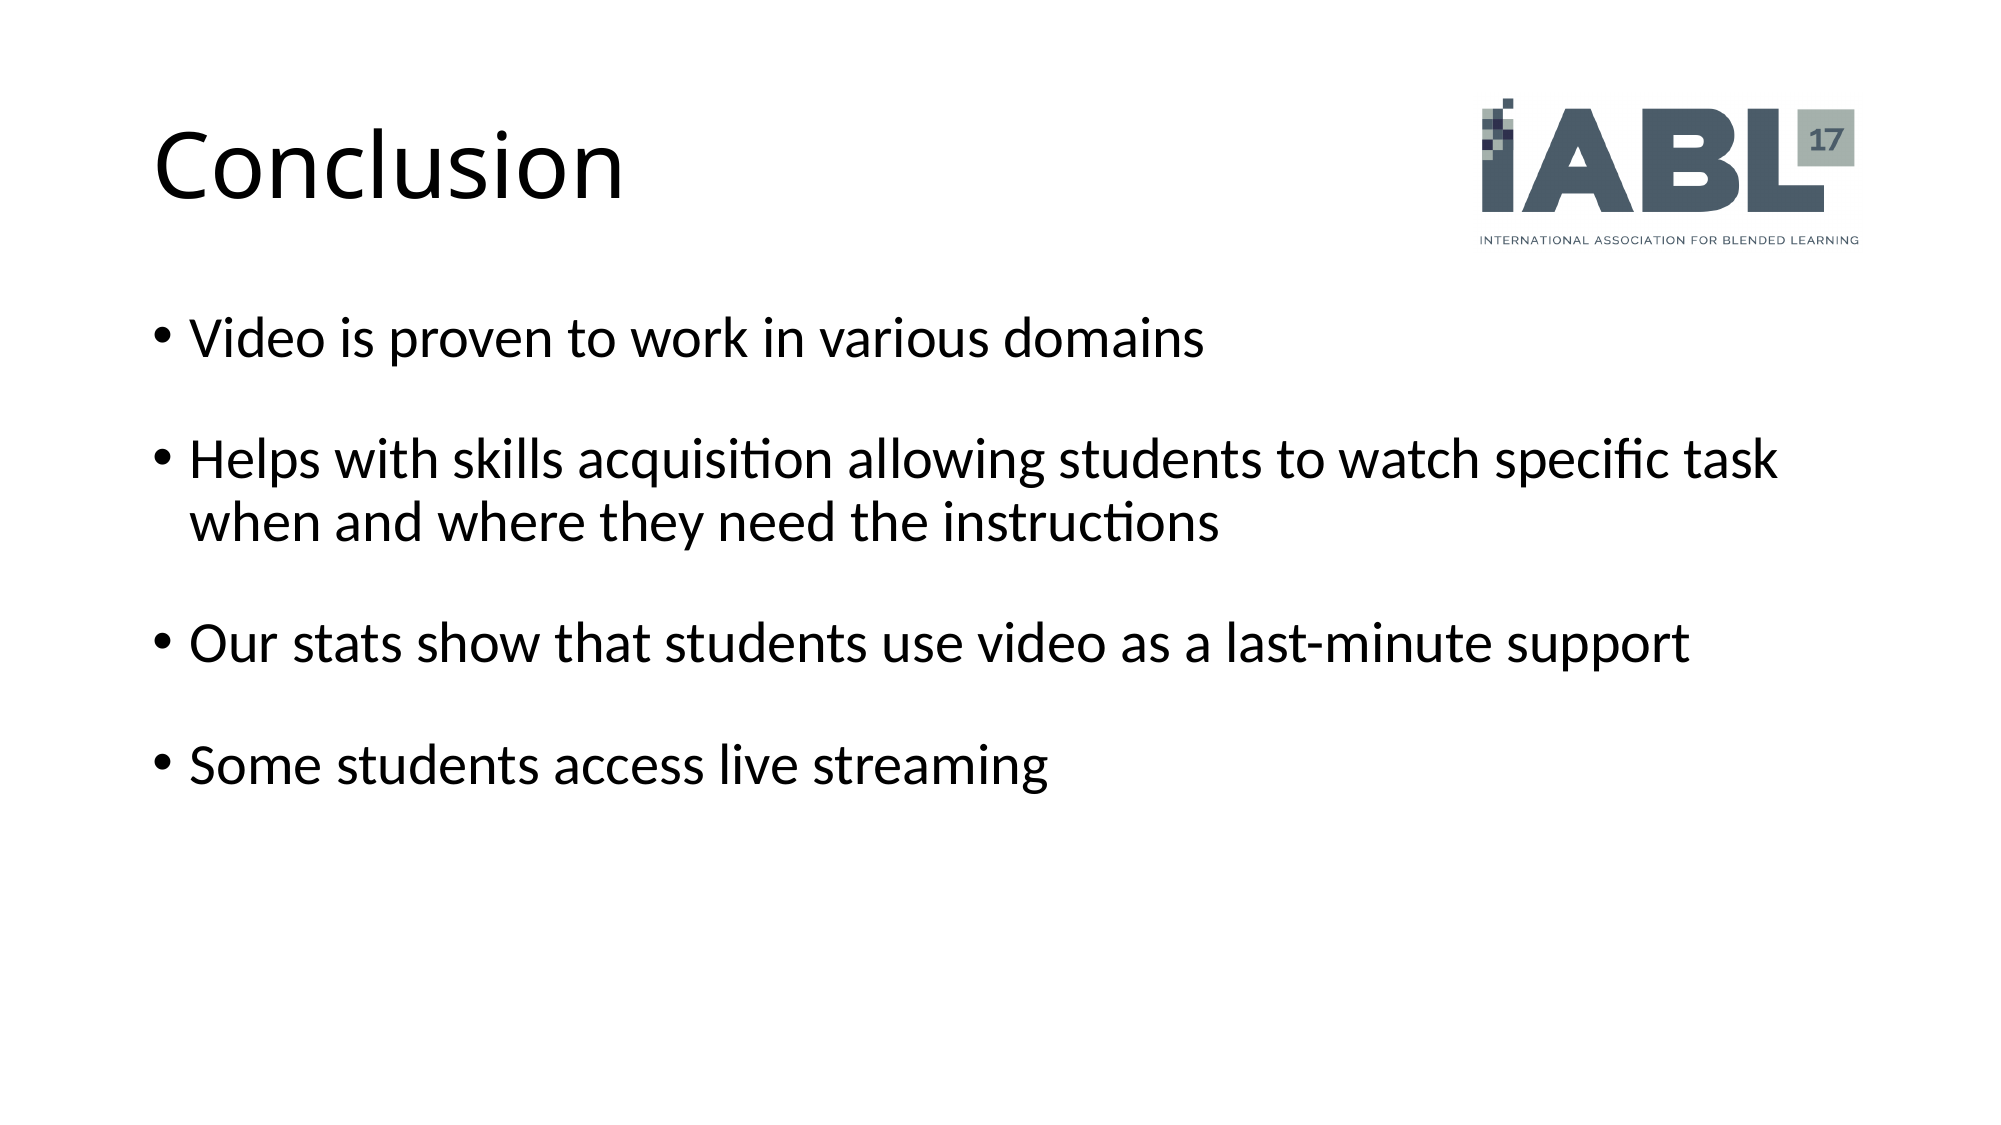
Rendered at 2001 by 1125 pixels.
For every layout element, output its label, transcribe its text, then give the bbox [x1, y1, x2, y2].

title Conclusion [137, 59, 1863, 278]
list Video is proven to work in various domains Helps with skills acquisition allowing students to watch specific task when and where they need the instructions Our stats show that students use video as a last-minute support Some students access live streaming [137, 299, 1863, 1014]
